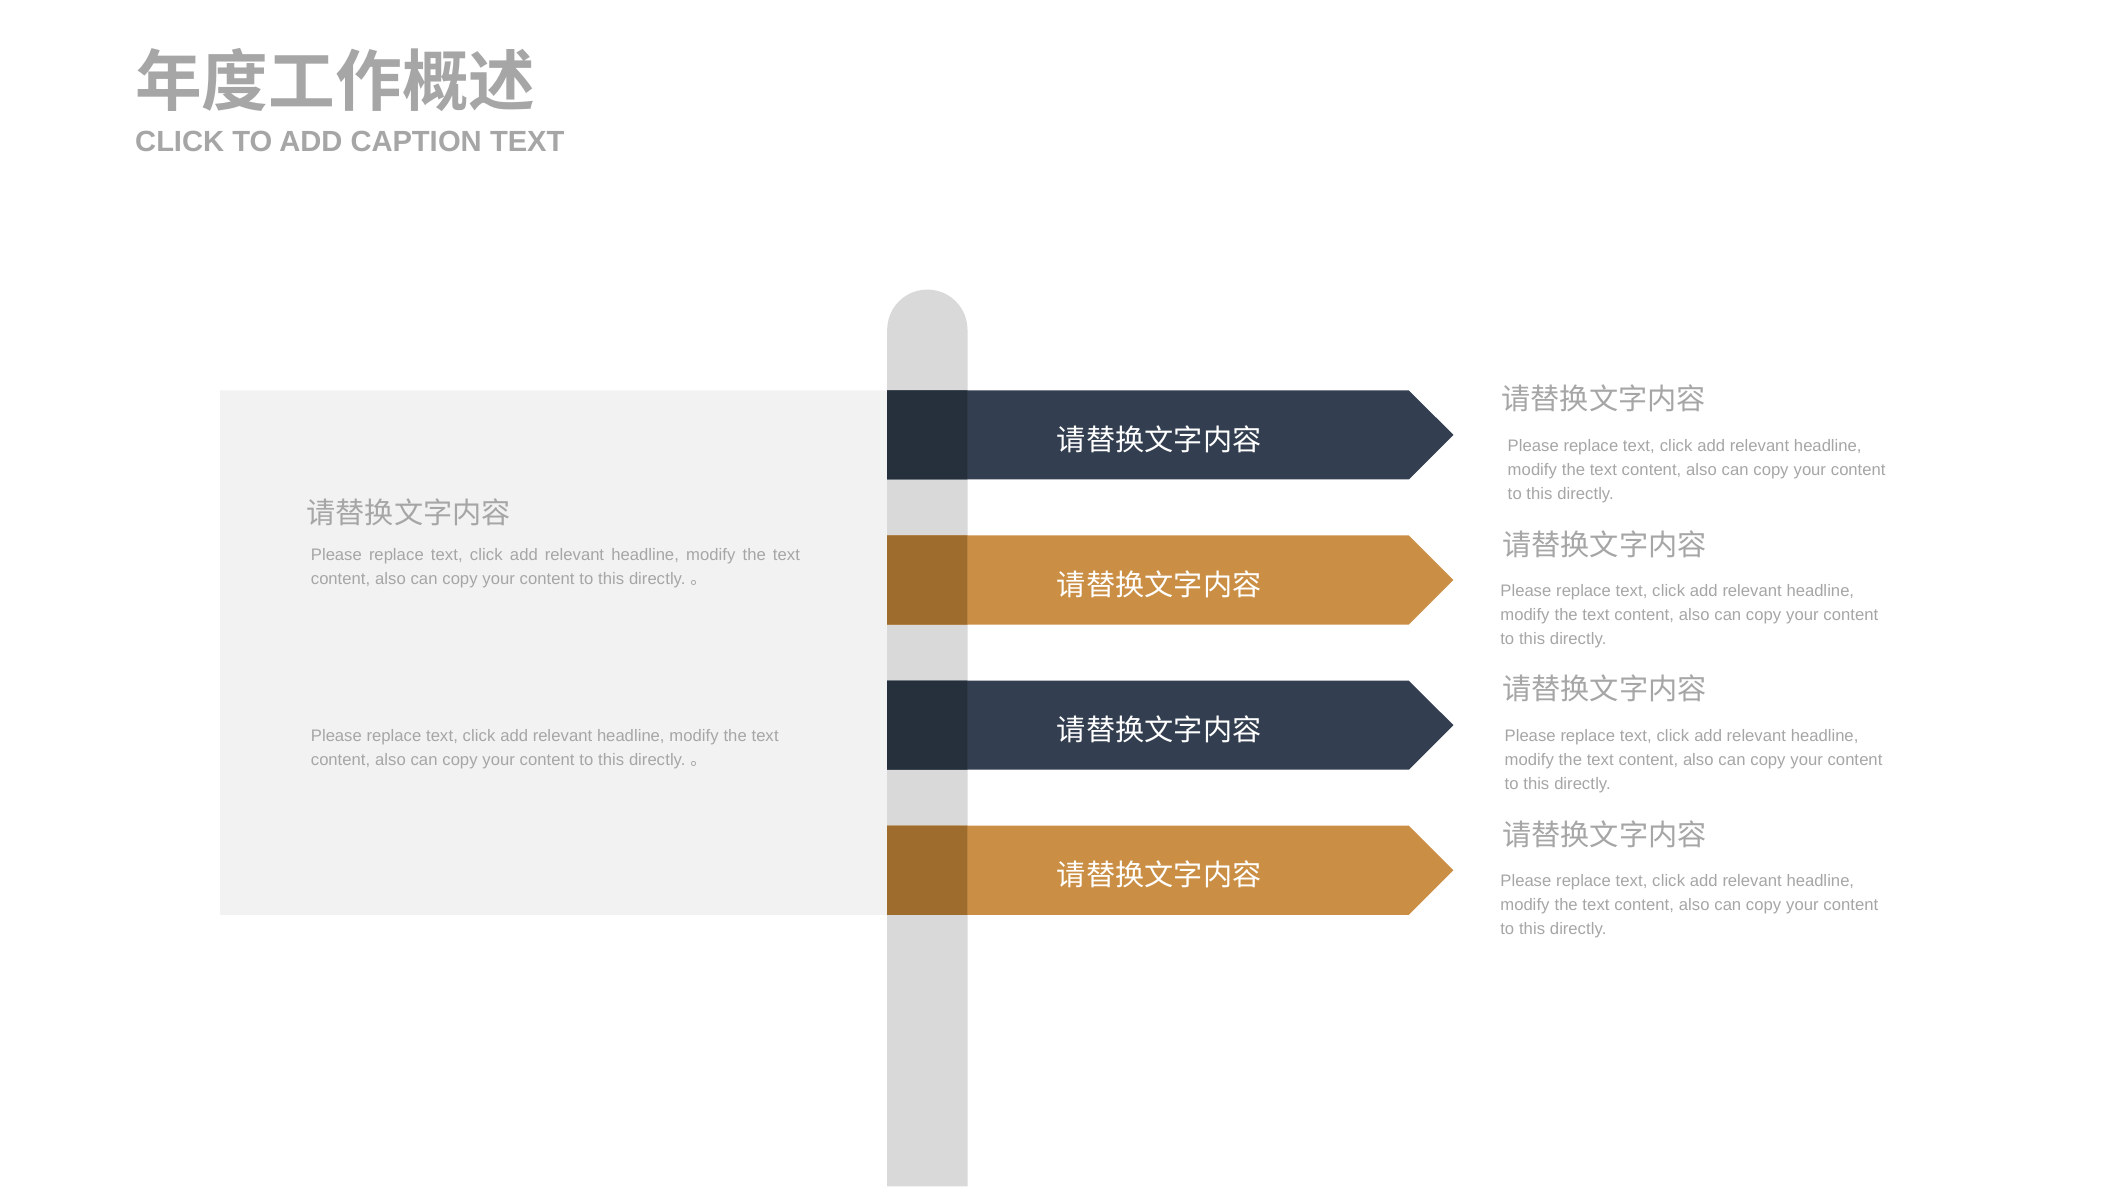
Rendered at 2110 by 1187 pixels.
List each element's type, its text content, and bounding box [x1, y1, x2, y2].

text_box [887, 390, 1454, 480]
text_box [887, 680, 1454, 770]
text_box CLICK TO ADD CAPTION TEXT [135, 122, 596, 158]
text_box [1485, 801, 1896, 945]
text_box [887, 535, 1454, 625]
text_box [887, 480, 969, 535]
text_box [887, 625, 969, 680]
text_box [886, 288, 969, 390]
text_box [1485, 511, 1896, 655]
text_box [887, 770, 969, 825]
text_box [886, 915, 969, 1187]
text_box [887, 825, 1454, 915]
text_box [220, 390, 887, 915]
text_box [1485, 656, 1900, 800]
text_box 年度工作概述 [135, 38, 596, 119]
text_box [1485, 366, 1903, 510]
